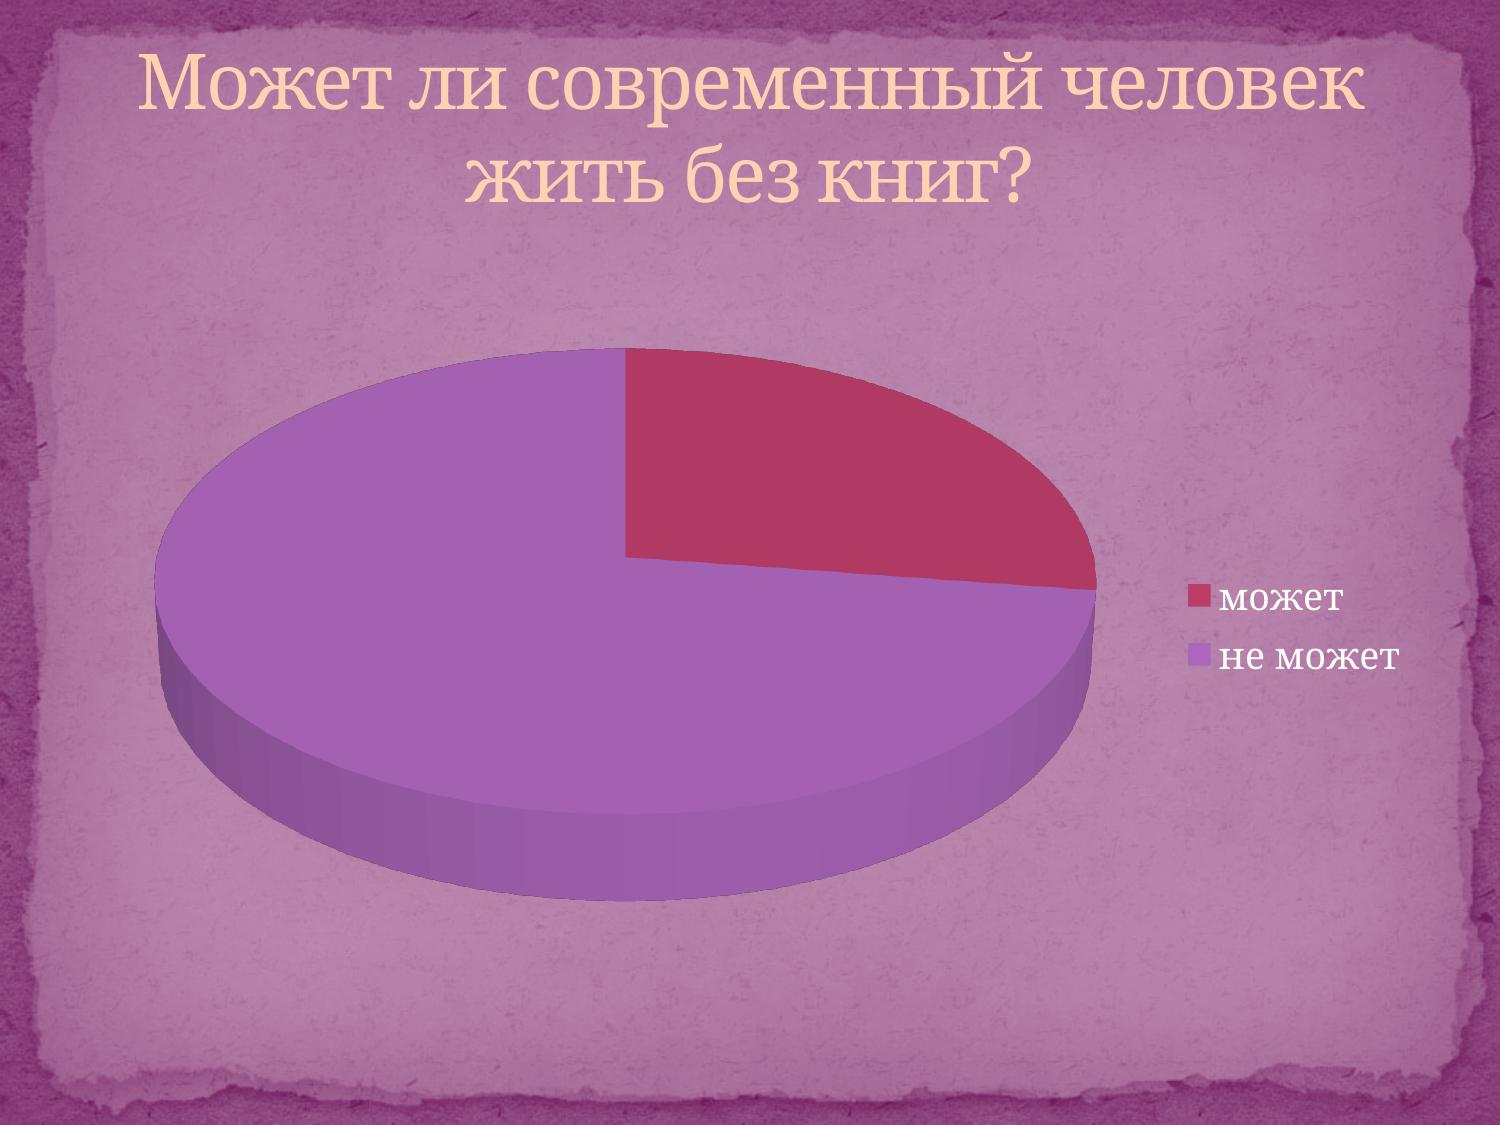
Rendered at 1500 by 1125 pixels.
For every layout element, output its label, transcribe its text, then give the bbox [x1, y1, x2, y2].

title Может ли современный человек жить без книг? [74, 24, 1425, 225]
chart [76, 251, 1425, 999]
